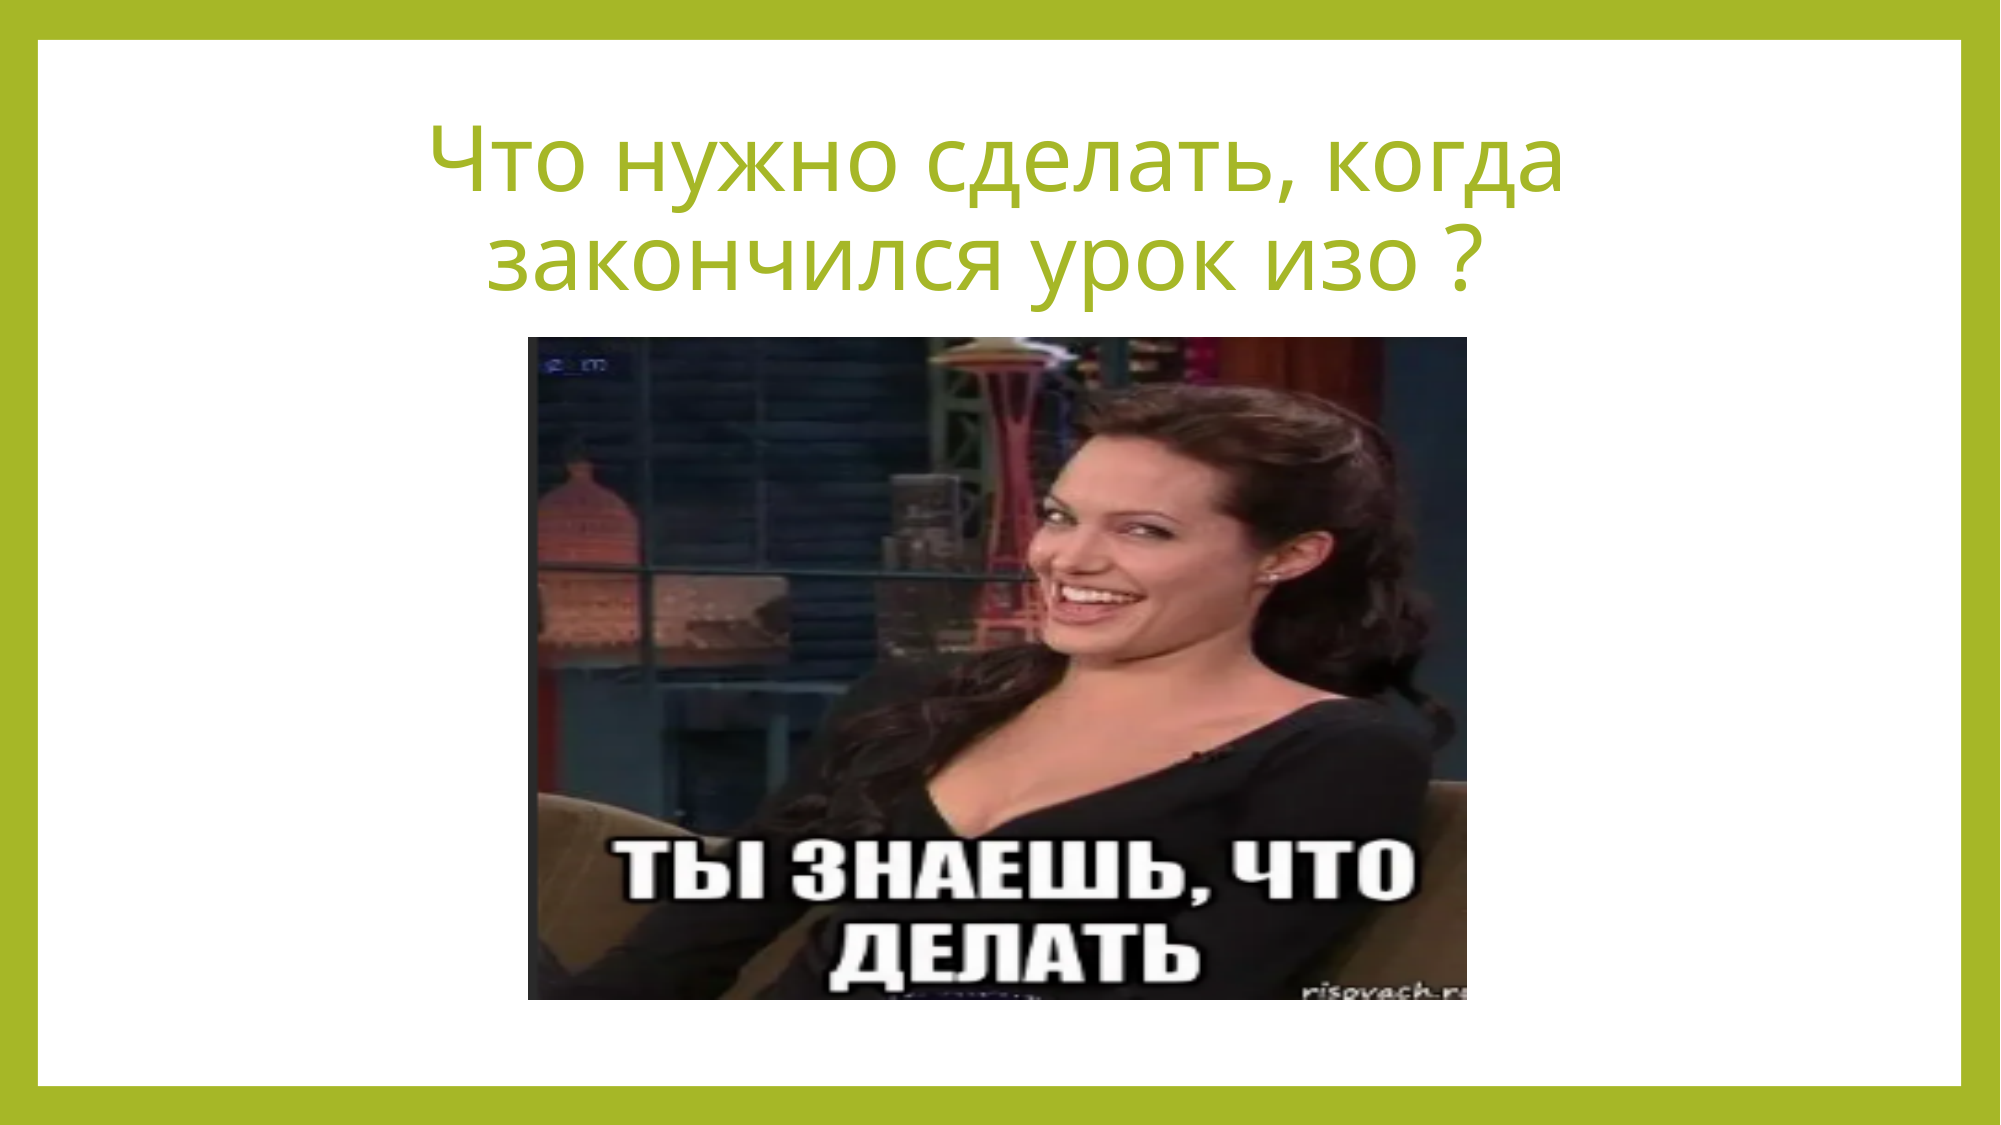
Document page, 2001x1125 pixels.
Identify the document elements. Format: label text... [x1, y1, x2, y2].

picture [527, 337, 1467, 1001]
title Что нужно сделать, когда закончился урок изо ? [187, 99, 1808, 323]
